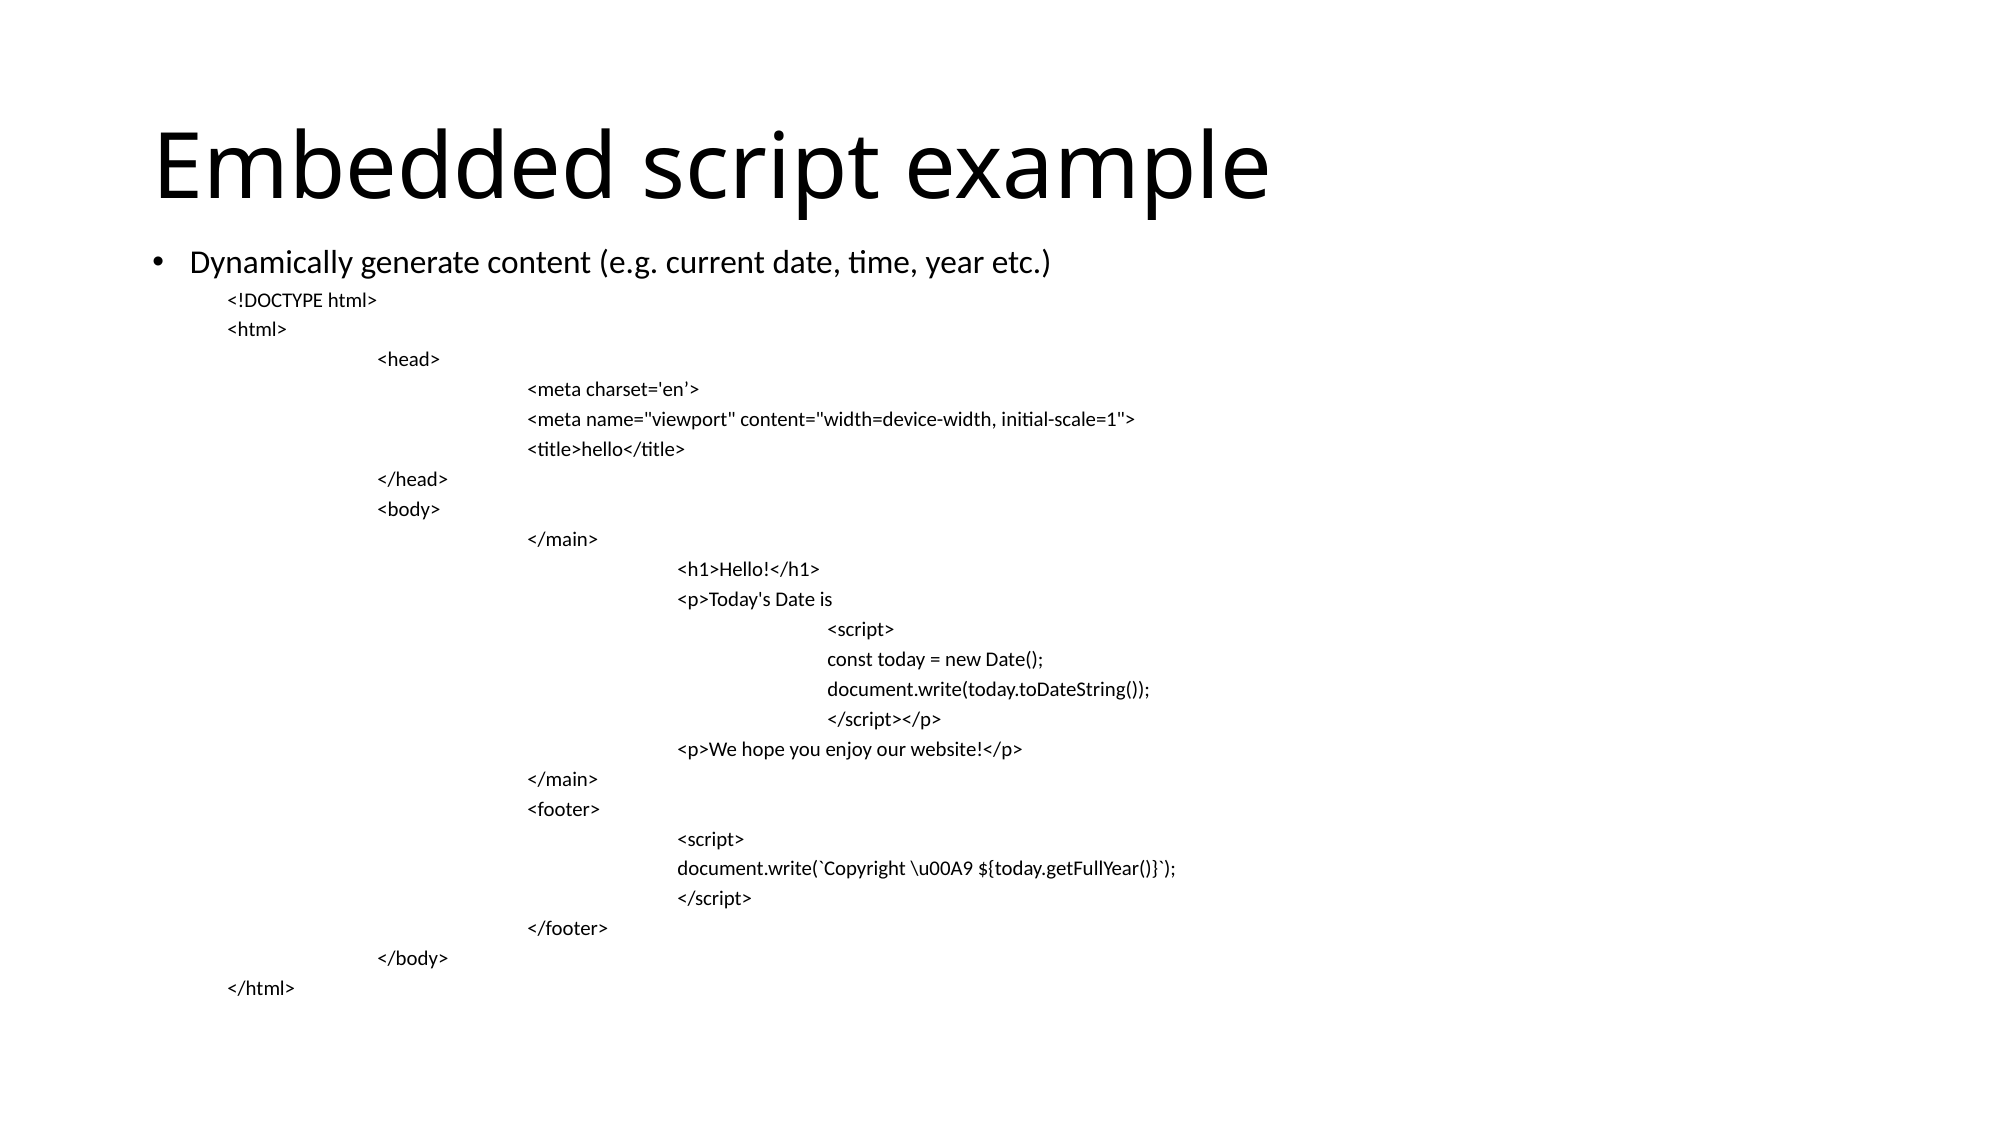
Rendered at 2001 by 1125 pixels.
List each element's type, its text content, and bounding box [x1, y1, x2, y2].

title Embedded script example [137, 59, 1863, 237]
list Dynamically generate content (e.g. current date, time, year etc.) <!DOCTYPE html> <html> <head> <meta charset='en’> <meta name="viewport" content="width=device-width, initial-scale=1"> <title>hello</title> </head> <body> </main> <h1>Hello!</h1> <p>Today's Date is <script> const today = new Date(); document.write(today.toDateString()); </script></p> <p>We hope you enjoy our website!</p> </main> <footer> <script> document.write(`Copyright \u00A9 ${today.getFullYear()}`); </script> </footer> </body> </html> [137, 237, 1863, 1082]
